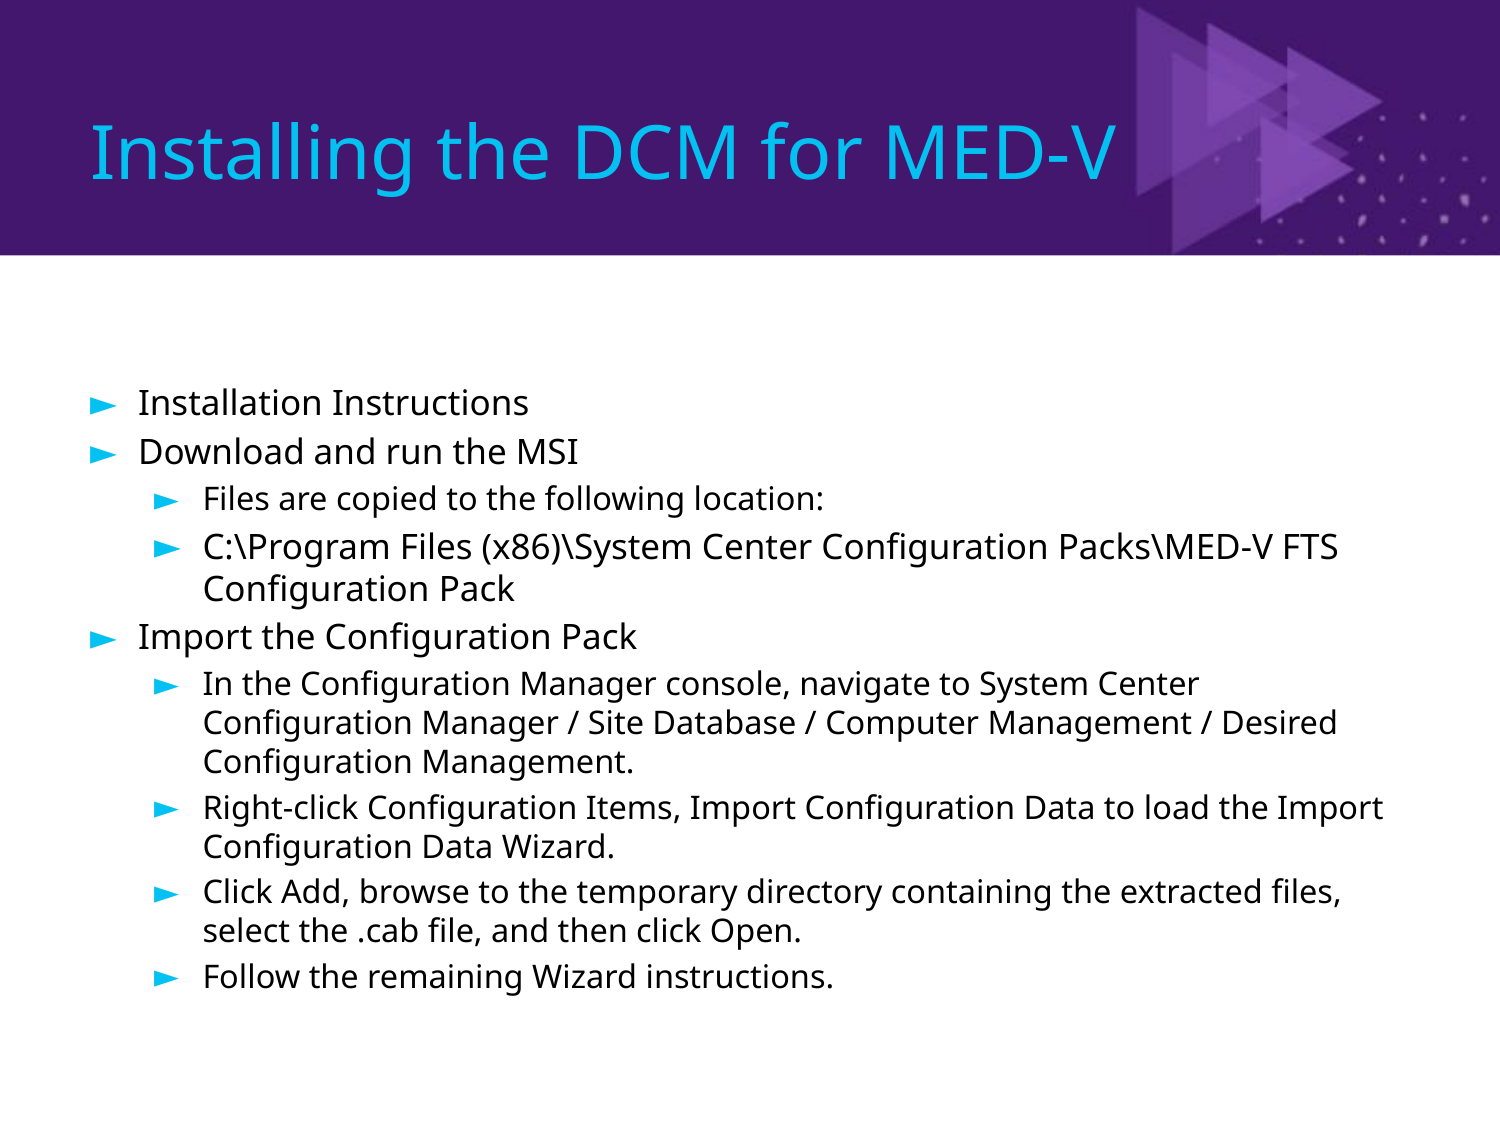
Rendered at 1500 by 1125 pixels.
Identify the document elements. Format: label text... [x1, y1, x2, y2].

picture [0, 0, 1500, 255]
list Installation Instructions Download and run the MSI Files are copied to the following location: C:\Program Files (x86)\System Center Configuration Packs\MED-V FTS Configuration Pack Import the Configuration Pack In the Configuration Manager console, navigate to System Center Configuration Manager / Site Database / Computer Management / Desired Configuration Management. Right-click Configuration Items, Import Configuration Data to load the Import Configuration Data Wizard. Click Add, browse to the temporary directory containing the extracted files, select the .cab file, and then click Open. Follow the remaining Wizard instructions. [75, 373, 1425, 1005]
title Installing the DCM for MED-V [75, 56, 1425, 244]
